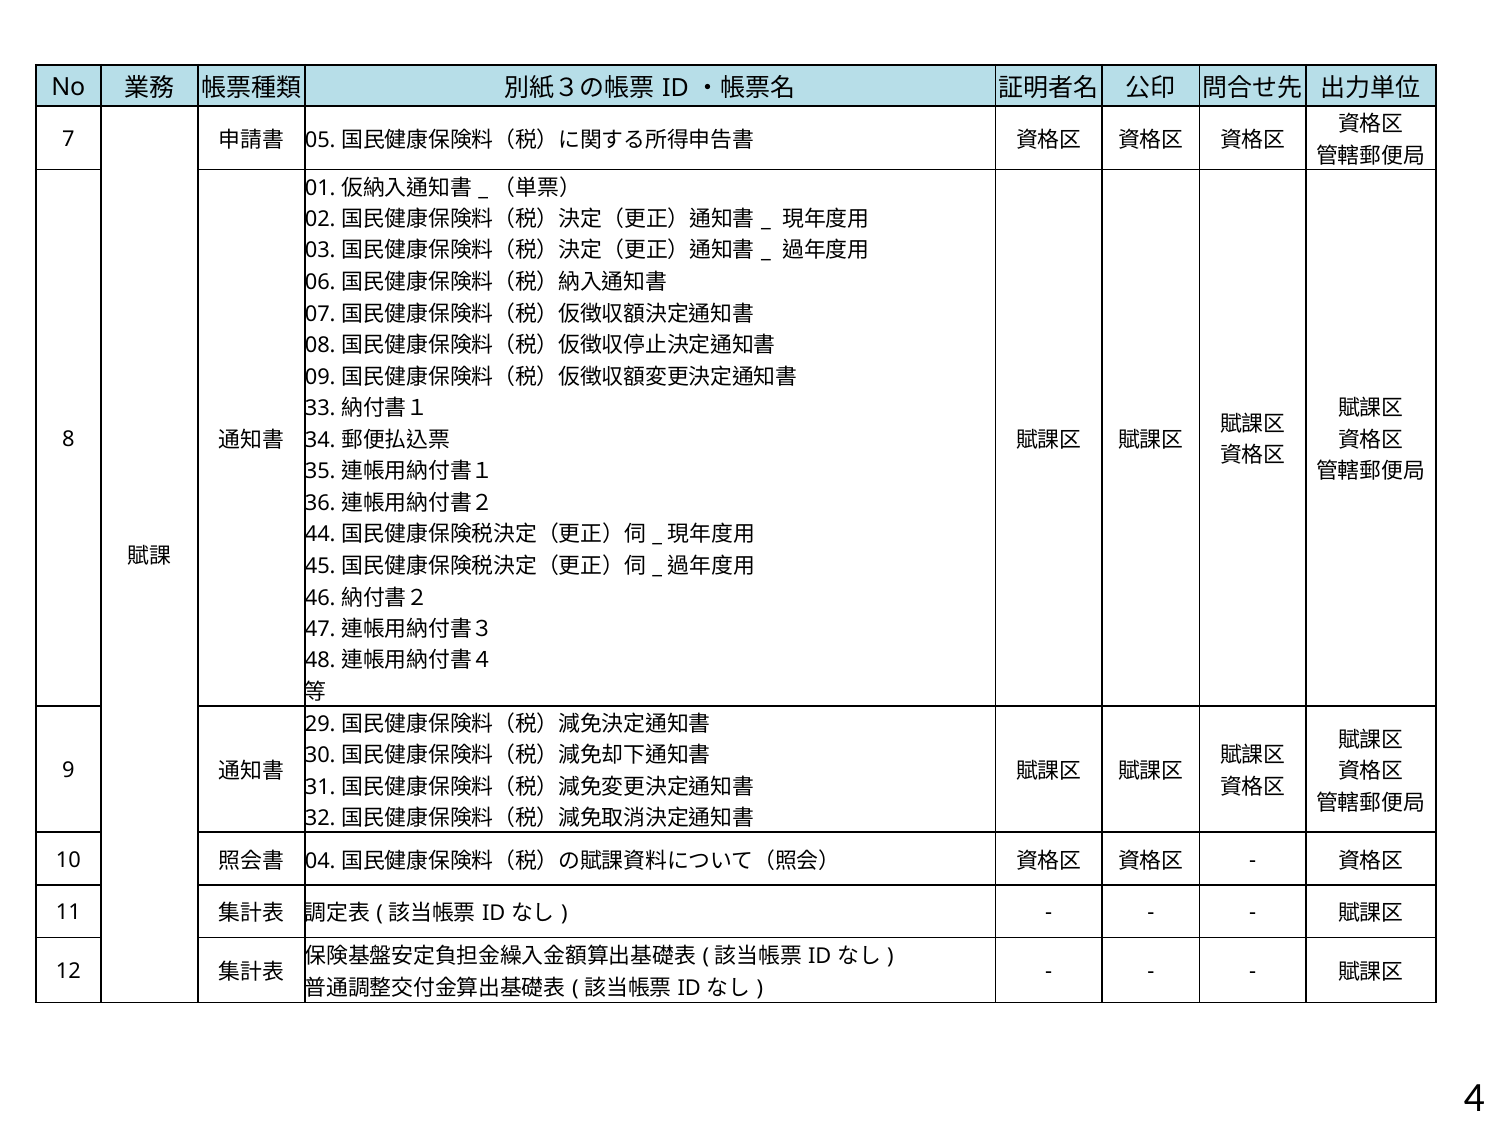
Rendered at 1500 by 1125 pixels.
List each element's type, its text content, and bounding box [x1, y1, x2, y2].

table_header No [37, 66, 100, 105]
table_cell 7 [37, 107, 100, 169]
table_cell 資格区 [1307, 833, 1435, 884]
table_cell 10 [37, 833, 100, 884]
table_header 帳票種類 [199, 66, 304, 105]
table_cell 9 [37, 707, 100, 831]
table_cell - [1103, 938, 1199, 1002]
table_cell 賦課区 [1103, 707, 1199, 831]
table_header 証明者名 [996, 66, 1101, 105]
table_cell 29.国民健康保険料（税）減免決定通知書 30.国民健康保険料（税）減免却下通知書 31.国民健康保険料（税）減免変更決定通知書 32.国民健康保険料（税）減免取消決定通知書 [306, 707, 995, 831]
table_cell 賦課区 [1307, 938, 1435, 1002]
table_header 公印 [1103, 66, 1199, 105]
table_cell 集計表 [199, 886, 304, 937]
table_cell 01.仮納入通知書_（単票） 02.国民健康保険料（税）決定（更正）通知書_ 現年度用 03.国民健康保険料（税）決定（更正）通知書_ 過年度用 06.国民健康保険料（税）納入通知書 07.国民健康保険料（税）仮徴収額決定通知書 08.国民健康保険料（税）仮徴収停止決定通知書 09.国民健康保険料（税）仮徴収額変更決定通知書 33.納付書１ 34.郵便払込票 35.連帳用納付書１ 36.連帳用納付書２ 44.国民健康保険税決定（更正）伺_現年度用 45.国民健康保険税決定（更正）伺_過年度用 46.納付書２ 47.連帳用納付書３ 48.連帳用納付書４ 等 [306, 170, 995, 705]
table_cell - [1200, 833, 1305, 884]
table_header 別紙３の帳票ID・帳票名 [306, 66, 995, 105]
table_cell 保険基盤安定負担金繰入金額算出基礎表(該当帳票IDなし) 普通調整交付金算出基礎表(該当帳票IDなし) [306, 938, 995, 1002]
table_cell 資格区 [1200, 107, 1305, 169]
table_cell - [1103, 886, 1199, 937]
table_header 問合せ先 [1200, 66, 1305, 105]
table_cell 資格区 [996, 107, 1101, 169]
table_cell - [996, 886, 1101, 937]
table_cell 通知書 [199, 707, 304, 831]
slide_number 3 [1149, 1065, 1500, 1125]
table_header 業務 [102, 66, 197, 105]
table_cell - [996, 938, 1101, 1002]
table_cell 賦課区 資格区 管轄郵便局 [1307, 170, 1435, 705]
table_header 出力単位 [1307, 66, 1435, 105]
table_cell 集計表 [199, 938, 304, 1002]
table_cell 05.国民健康保険料（税）に関する所得申告書 [306, 107, 995, 169]
table_cell 賦課区 [996, 170, 1101, 705]
table_cell 賦課区 [1103, 170, 1199, 705]
table_cell 資格区 [1103, 833, 1199, 884]
table_cell 11 [37, 886, 100, 937]
table_cell 資格区 [1103, 107, 1199, 169]
table_cell 申請書 [199, 107, 304, 169]
table_cell 8 [37, 170, 100, 705]
table_cell 賦課 [102, 107, 197, 1002]
table_cell 賦課区 [996, 707, 1101, 831]
table_cell 賦課区 資格区 [1200, 707, 1305, 831]
table_cell 賦課区 資格区 [1200, 170, 1305, 705]
table_cell 資格区 管轄郵便局 [1307, 107, 1435, 169]
table_cell 通知書 [199, 170, 304, 705]
table_cell 調定表(該当帳票IDなし) [306, 886, 995, 937]
table_cell 12 [37, 938, 100, 1002]
table_cell 賦課区 [1307, 886, 1435, 937]
table_cell 賦課区 資格区 管轄郵便局 [1307, 707, 1435, 831]
table_cell - [1200, 938, 1305, 1002]
table_cell 04.国民健康保険料（税）の賦課資料について（照会） [306, 833, 995, 884]
table_cell - [1200, 886, 1305, 937]
table_cell 照会書 [199, 833, 304, 884]
table_cell 資格区 [996, 833, 1101, 884]
